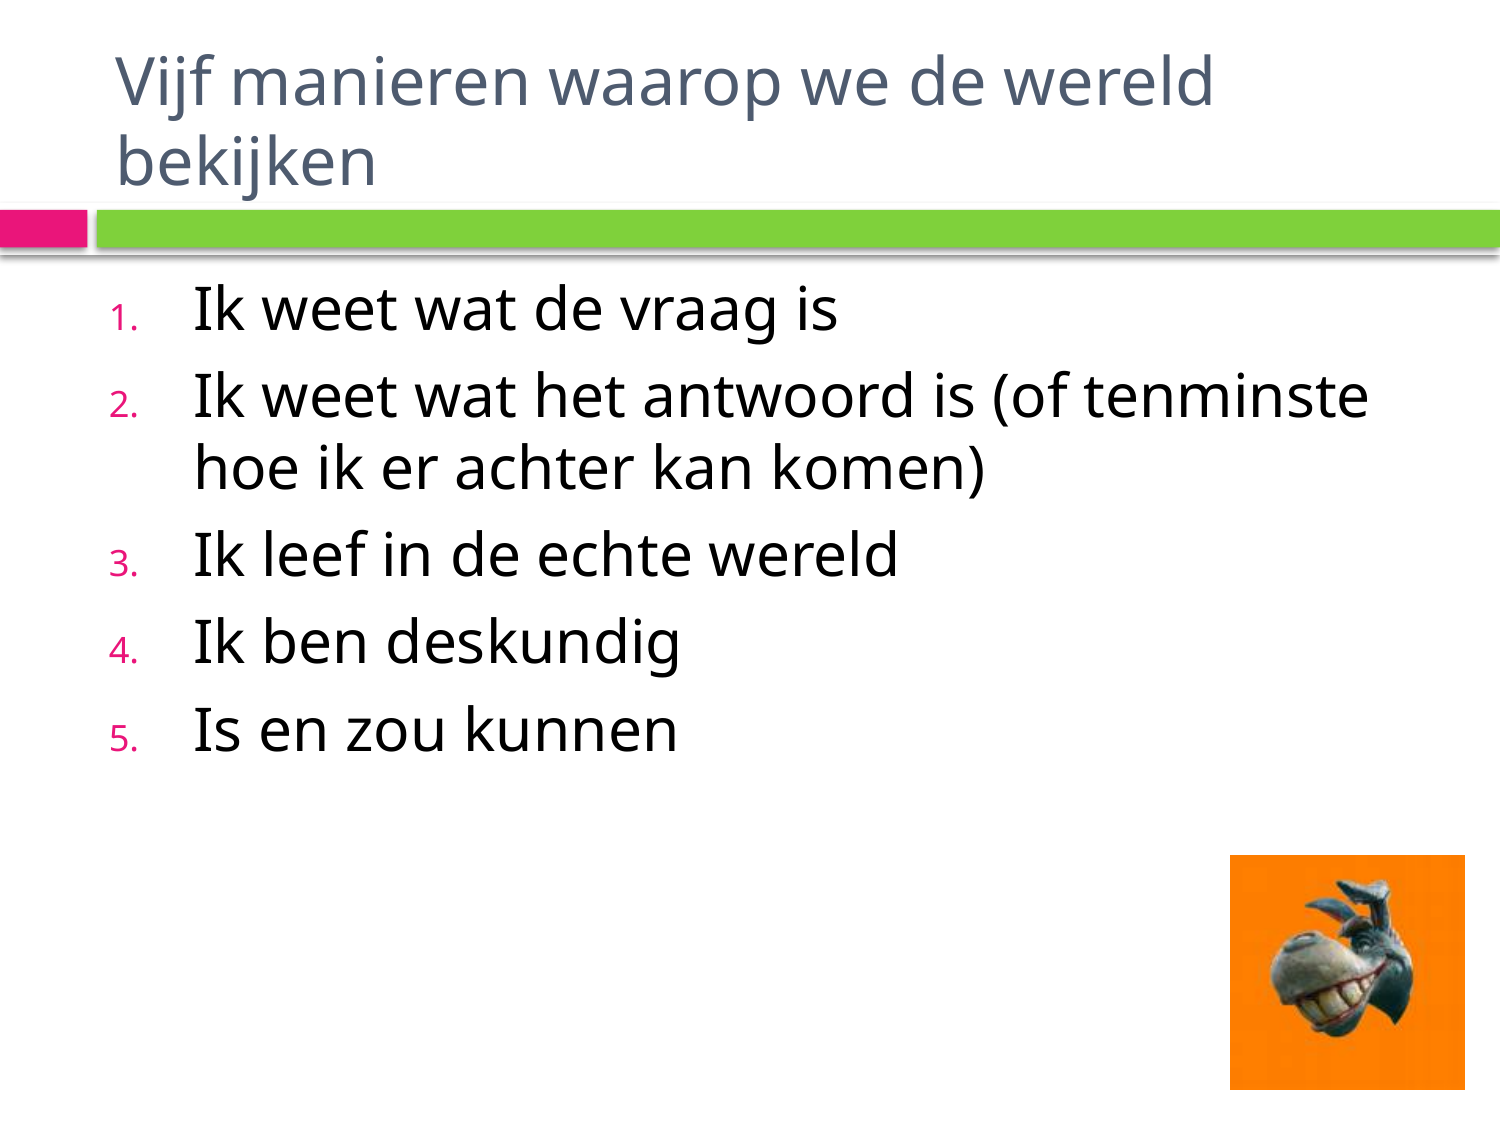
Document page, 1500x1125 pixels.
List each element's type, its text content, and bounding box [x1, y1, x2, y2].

title Vijf manieren waarop we de wereld bekijken [100, 37, 1438, 200]
picture [1230, 855, 1466, 1091]
list Ik weet wat de vraag is Ik weet wat het antwoord is (of tenminste hoe ik er achter kan komen) Ik leef in de echte wereld Ik ben deskundig Is en zou kunnen [93, 262, 1430, 750]
